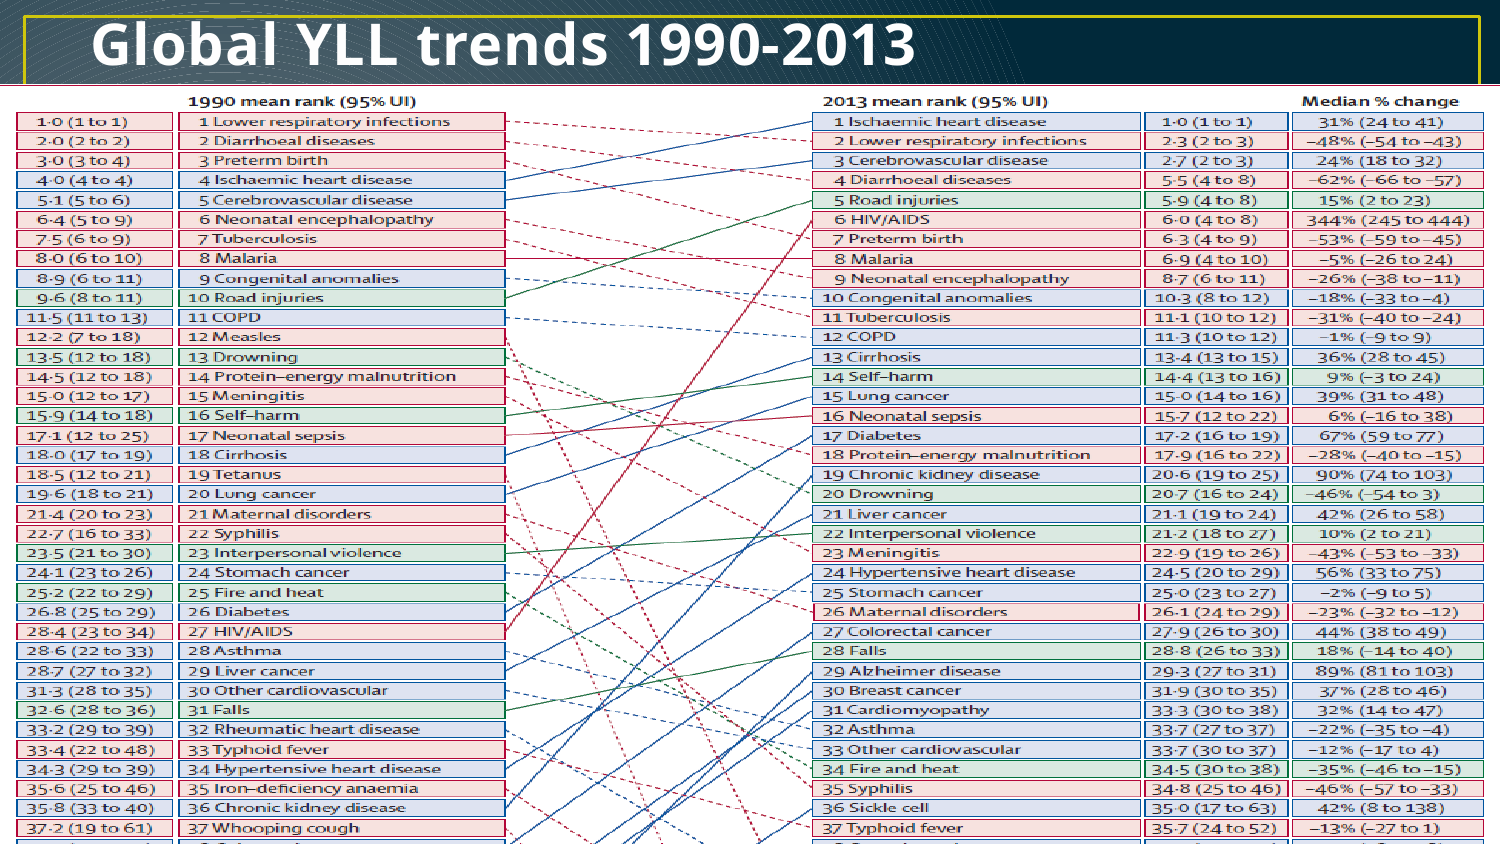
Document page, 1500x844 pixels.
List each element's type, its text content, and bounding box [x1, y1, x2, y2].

picture [0, 84, 1500, 844]
title Global YLL trends 1990-2013 [75, 0, 1425, 80]
